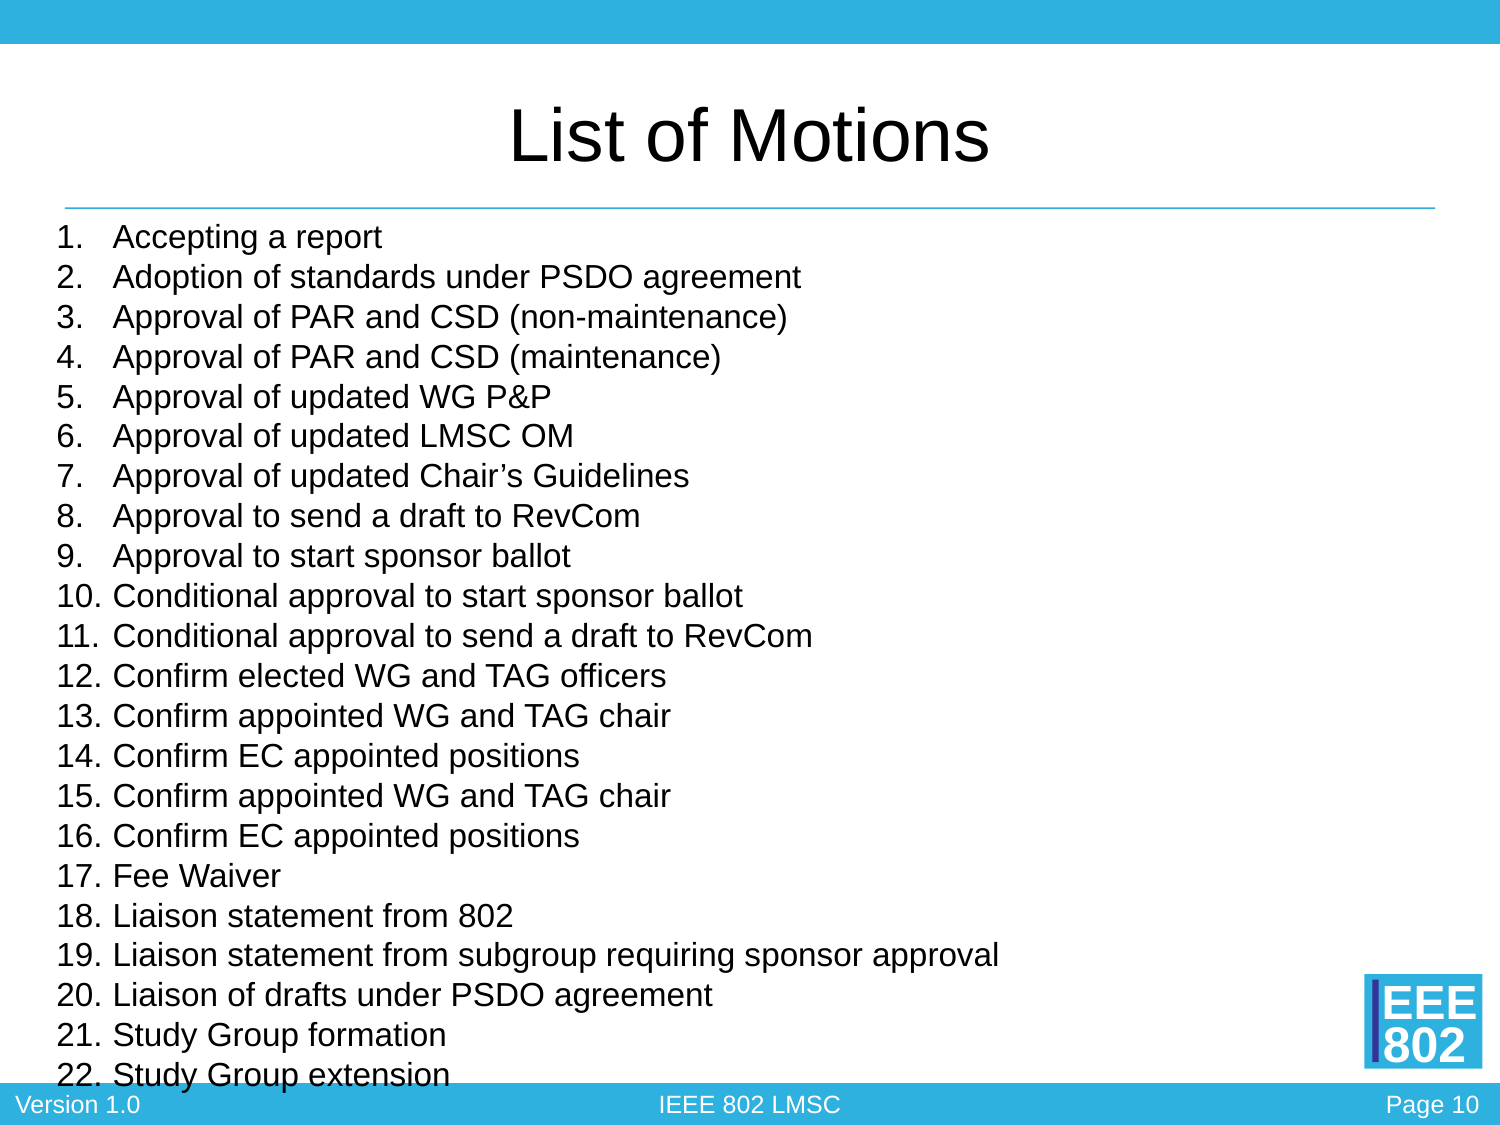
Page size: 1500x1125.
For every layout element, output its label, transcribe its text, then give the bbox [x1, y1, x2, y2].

title List of Motions [75, 66, 1425, 197]
list Accepting a report Adoption of standards under PSDO agreement Approval of PAR and CSD (non-maintenance) Approval of PAR and CSD (maintenance) Approval of updated WG P&P Approval of updated LMSC OM Approval of updated Chair’s Guidelines Approval to send a draft to RevCom Approval to start sponsor ballot Conditional approval to start sponsor ballot Conditional approval to send a draft to RevCom Confirm elected WG and TAG officers Confirm appointed WG and TAG chair Confirm EC appointed positions Confirm appointed WG and TAG chair Confirm EC appointed positions Fee Waiver Liaison statement from 802 Liaison statement from subgroup requiring sponsor approval Liaison of drafts under PSDO agreement Study Group formation Study Group extension [41, 207, 1392, 950]
